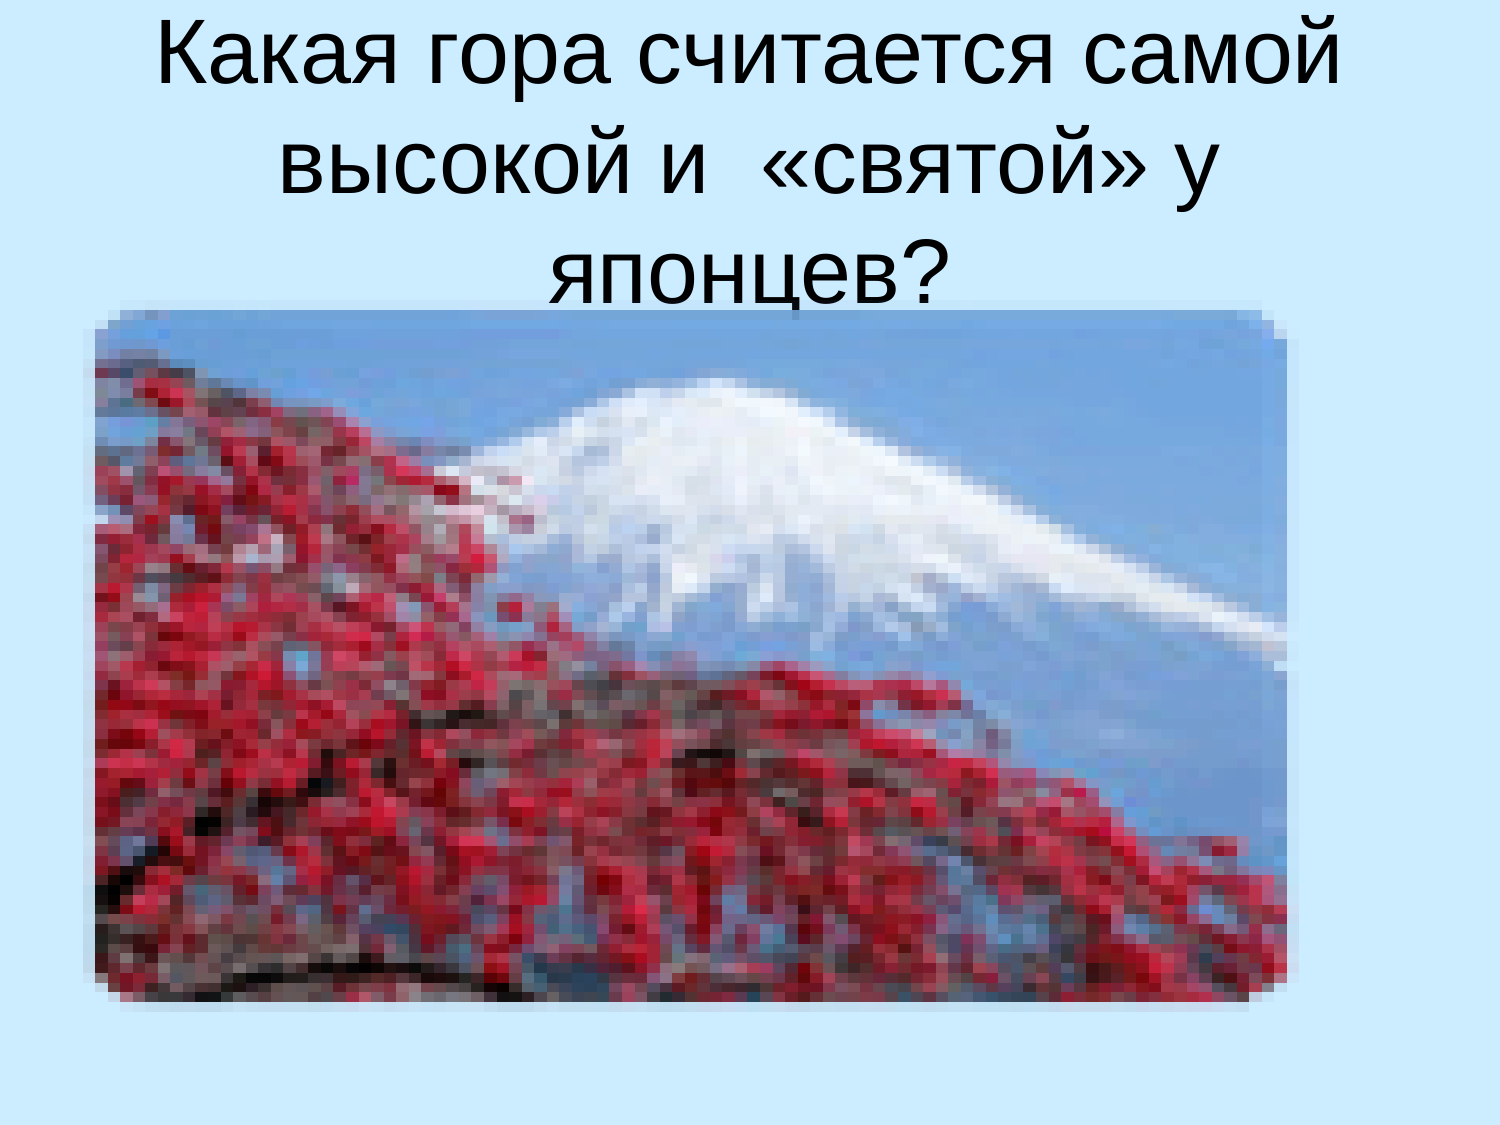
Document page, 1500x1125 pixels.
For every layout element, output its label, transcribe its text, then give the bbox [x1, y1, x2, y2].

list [58, 280, 1325, 1032]
title Какая гора считается самой высокой и «святой» у японцев? [74, 44, 1426, 270]
